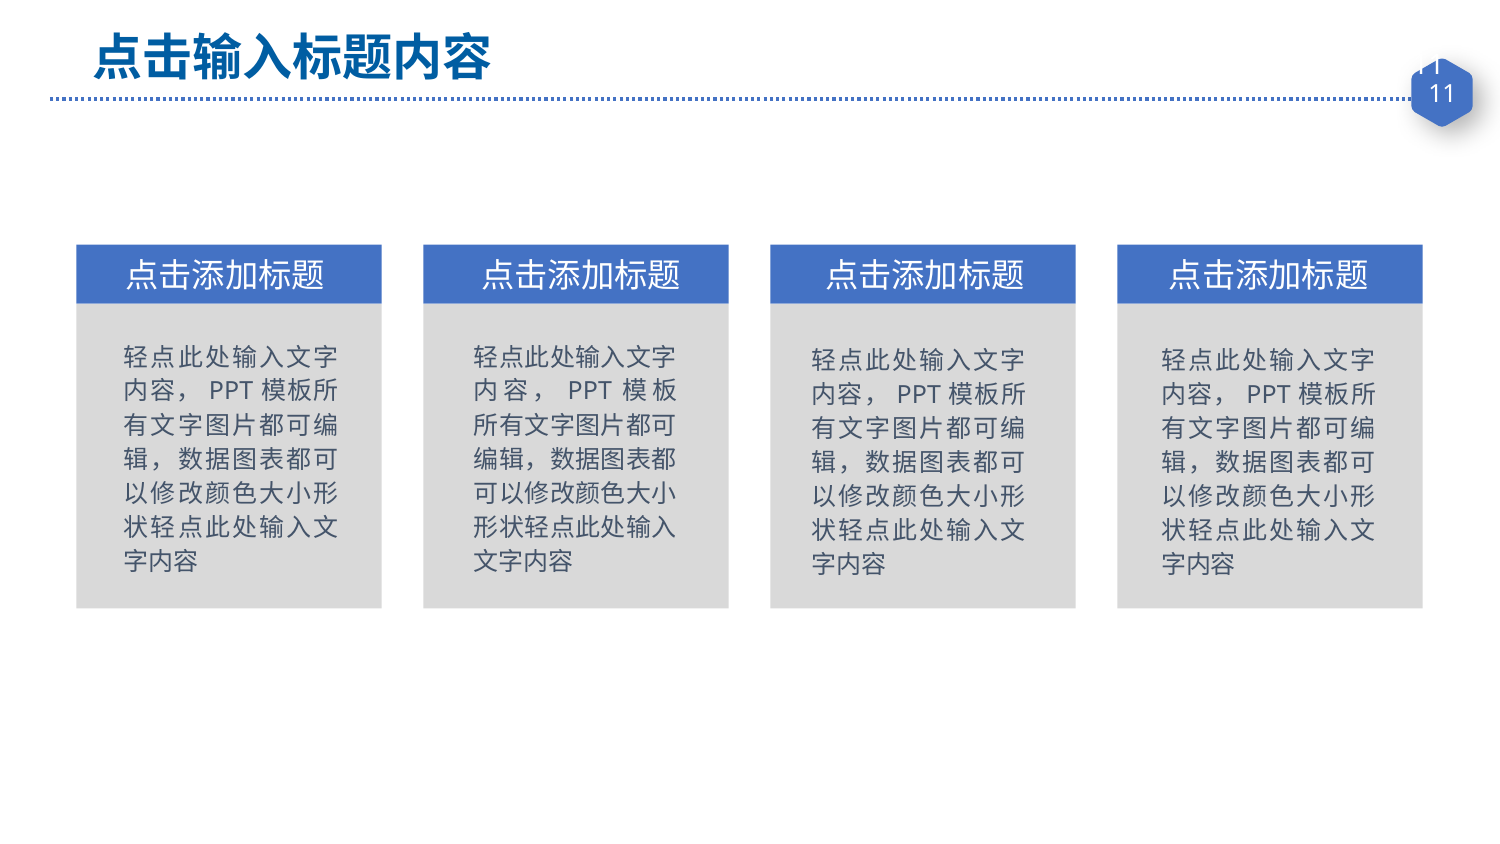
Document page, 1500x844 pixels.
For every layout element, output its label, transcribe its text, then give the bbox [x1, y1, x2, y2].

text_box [770, 244, 1076, 609]
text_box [76, 244, 382, 609]
slide_number 11 [1394, 38, 1463, 97]
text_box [1117, 244, 1423, 609]
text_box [423, 244, 729, 609]
text_box 点击输入标题内容 [80, 20, 781, 92]
